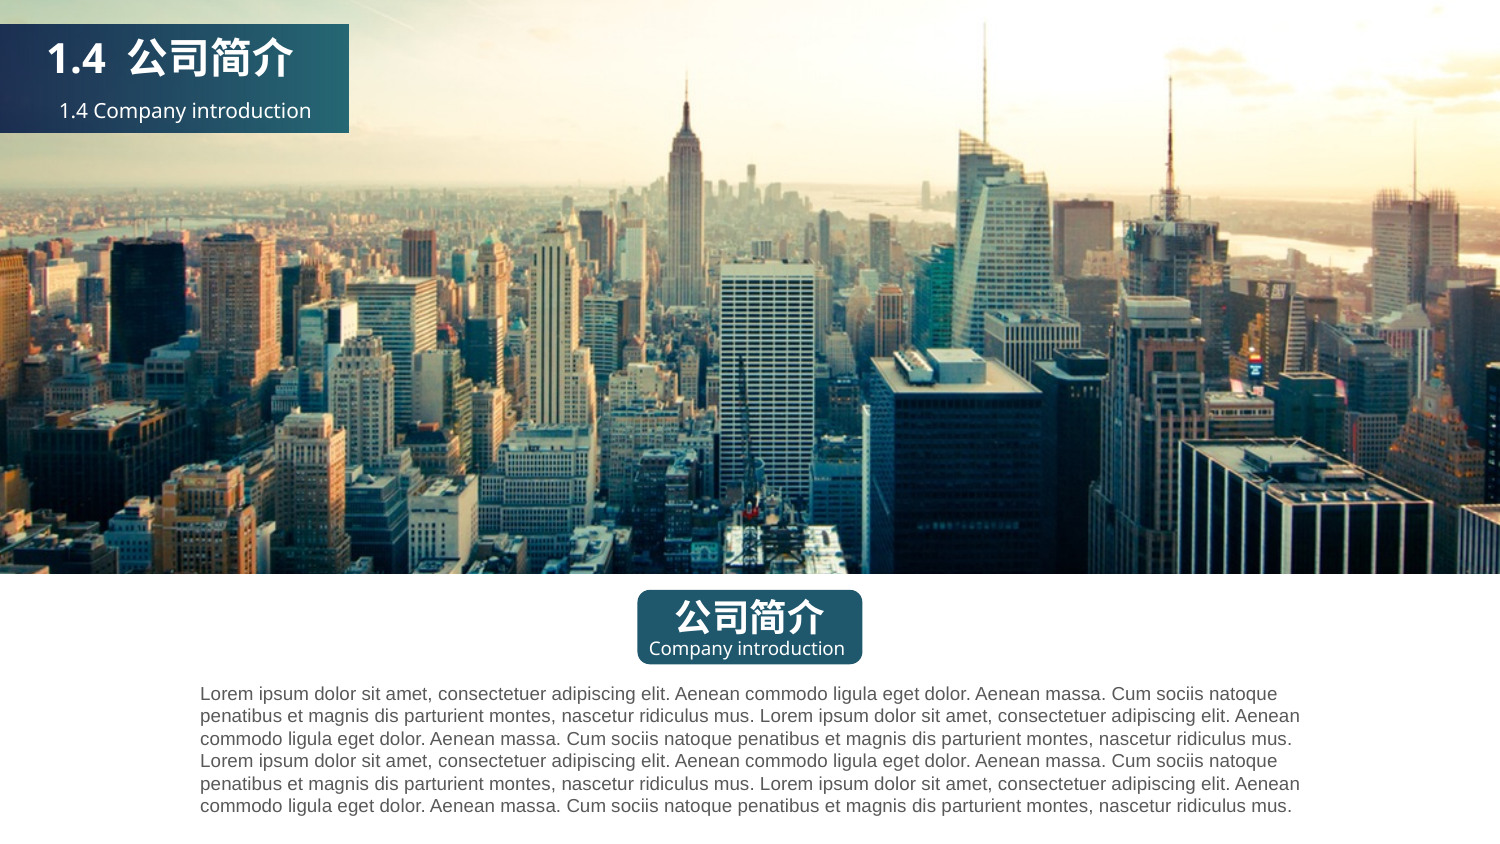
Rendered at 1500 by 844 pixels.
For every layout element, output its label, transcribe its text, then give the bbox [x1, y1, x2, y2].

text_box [637, 586, 863, 665]
text_box Lorem ipsum dolor sit amet, consectetuer adipiscing elit. Aenean commodo ligula eget dolor. Aenean massa. Cum sociis natoque penatibus et magnis dis parturient montes, nascetur ridiculus mus. Lorem ipsum dolor sit amet, consectetuer adipiscing elit. Aenean commodo ligula eget dolor. Aenean massa. Cum sociis natoque penatibus et magnis dis parturient montes, nascetur ridiculus mus. Lorem ipsum dolor sit amet, consectetuer adipiscing elit. Aenean commodo ligula eget dolor. Aenean massa. Cum sociis natoque penatibus et magnis dis parturient montes, nascetur ridiculus mus. Lorem ipsum dolor sit amet, consectetuer adipiscing elit. Aenean commodo ligula eget dolor. Aenean massa. Cum sociis natoque penatibus et magnis dis parturient montes, nascetur ridiculus mus. [185, 674, 1315, 824]
picture [0, 0, 1500, 575]
